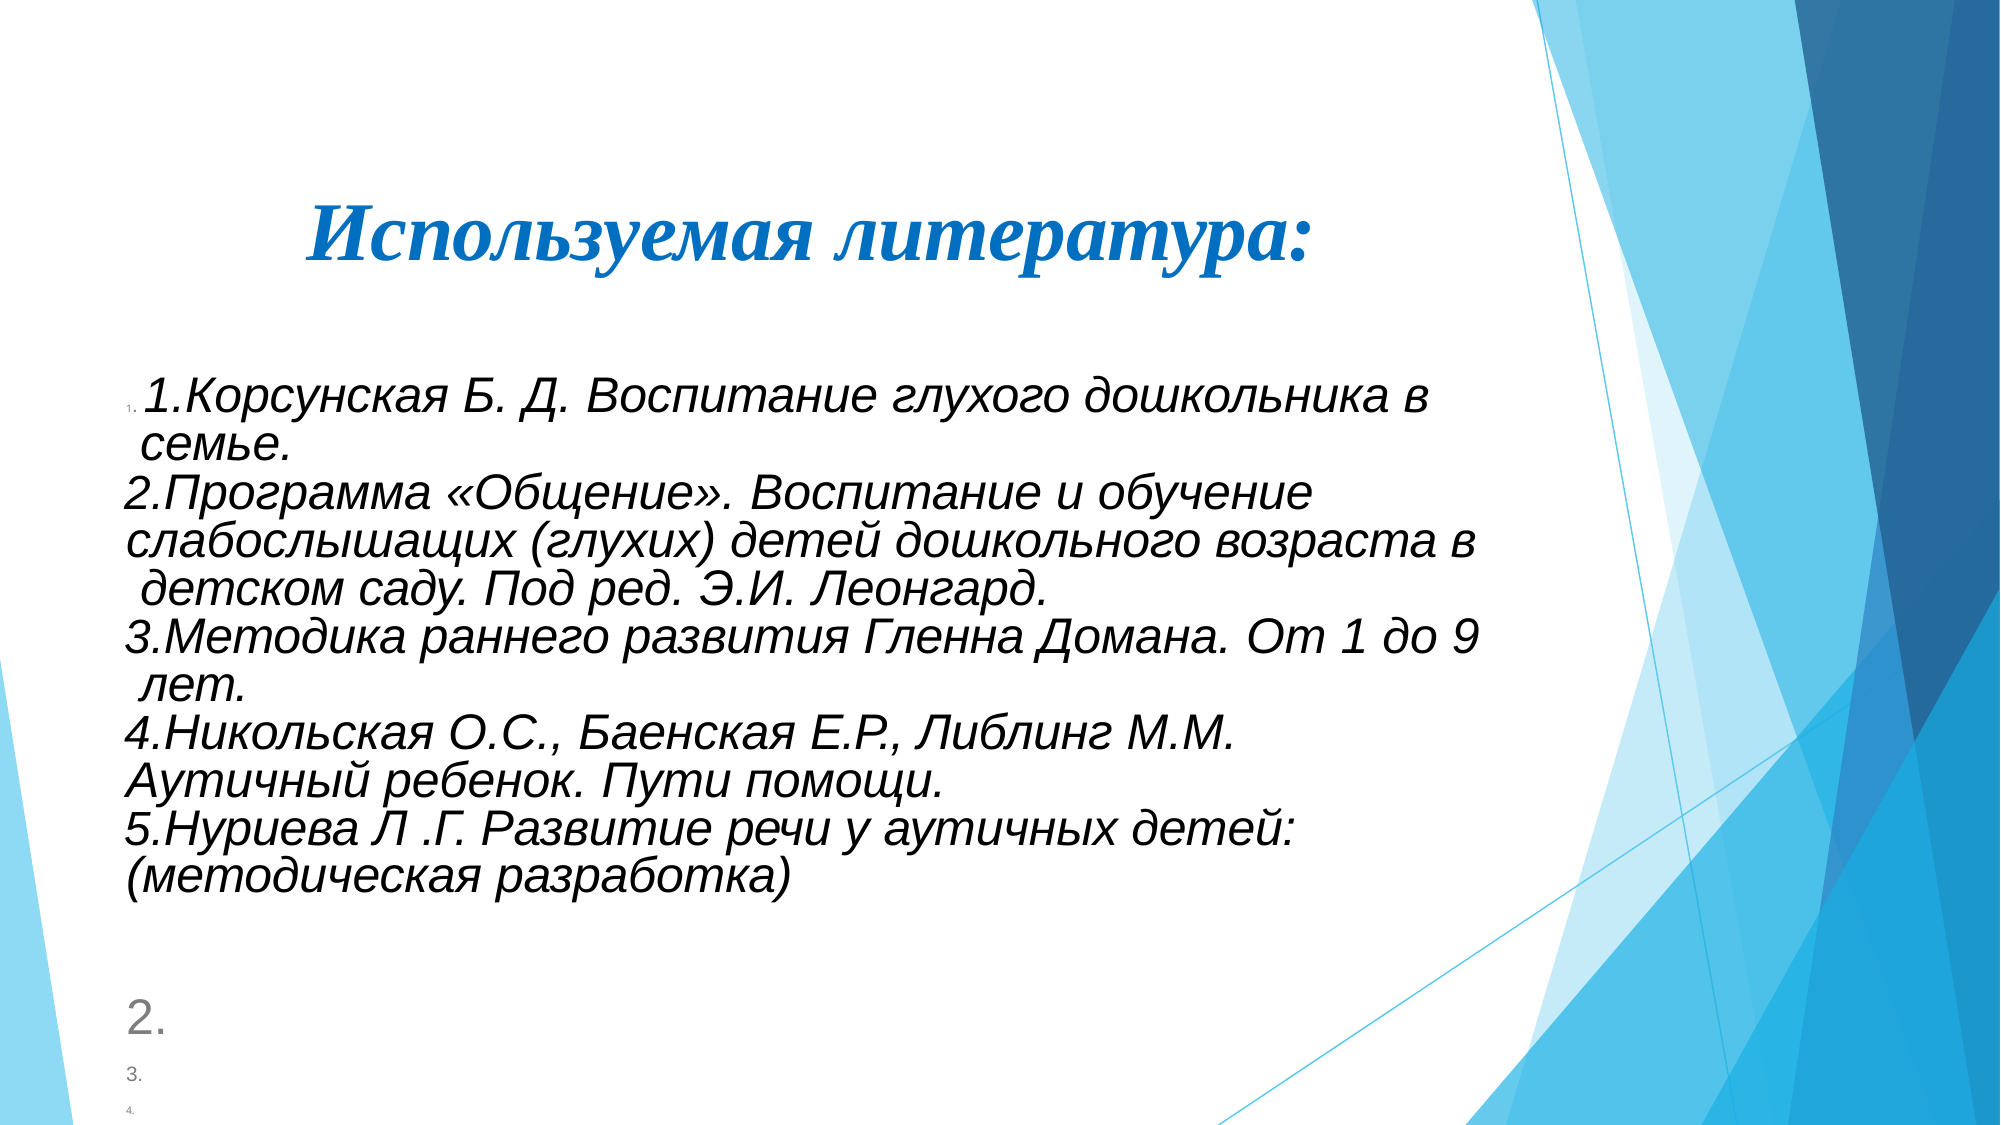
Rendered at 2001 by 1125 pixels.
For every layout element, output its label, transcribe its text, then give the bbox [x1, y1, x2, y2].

title Используемая литература: [304, 174, 1328, 360]
text_box 1. 1.Корсунская Б. Д. Воспитание глухого дошкольника в семье. Программа «Общение». Воспитание и обучение слабослышащих (глухих) детей дошкольного возраста в детском саду. Под ред. Э.И. Леонгард. Методика раннего развития Гленна Домана. От 1 до 9 лет. Никольская О.С., Баенская Е.Р., Либлинг М.М. Аутичный ребенок. Пути помощи. Нуриева Л .Г. Развитие речи у аутичных детей: (методическая разработка) 2. 3. 4. [124, 360, 1495, 1117]
